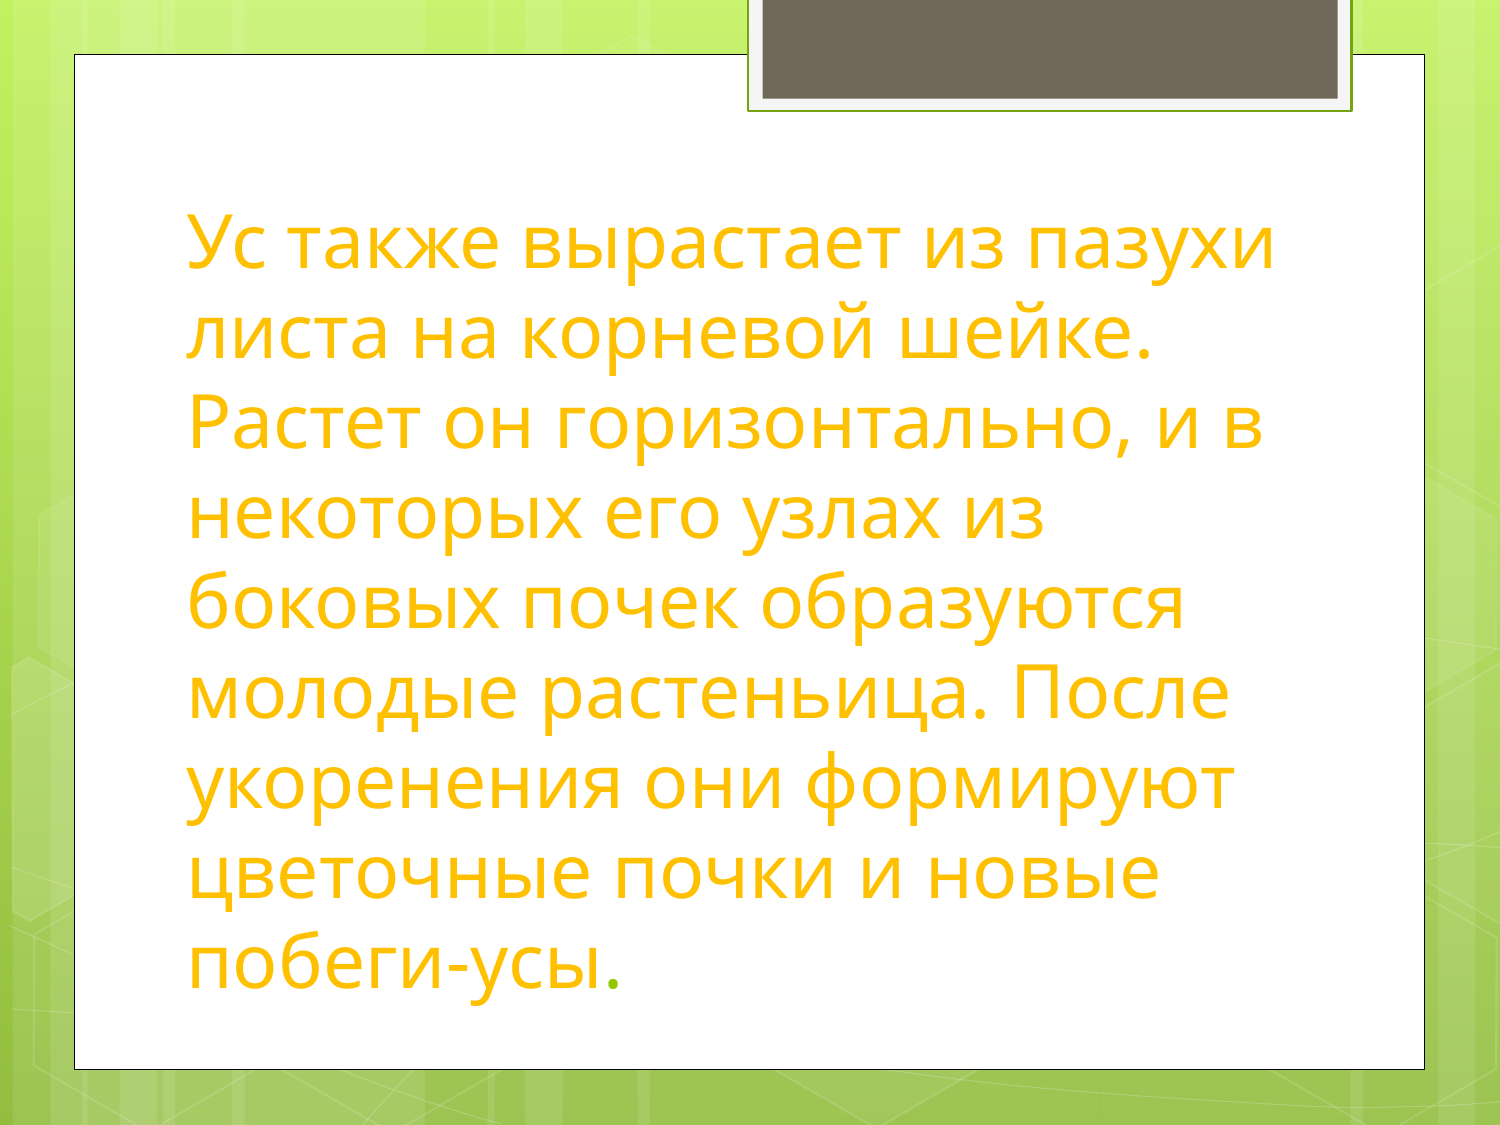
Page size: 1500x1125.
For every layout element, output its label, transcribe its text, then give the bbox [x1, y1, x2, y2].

title Ус также вырастает из пазухи листа на корневой шейке. Растет он горизонтально, и в некоторых его узлах из боковых почек образуются молодые растеньица. После укоренения они формируют цветочные почки и новые побеги-усы. [171, 219, 1324, 1012]
